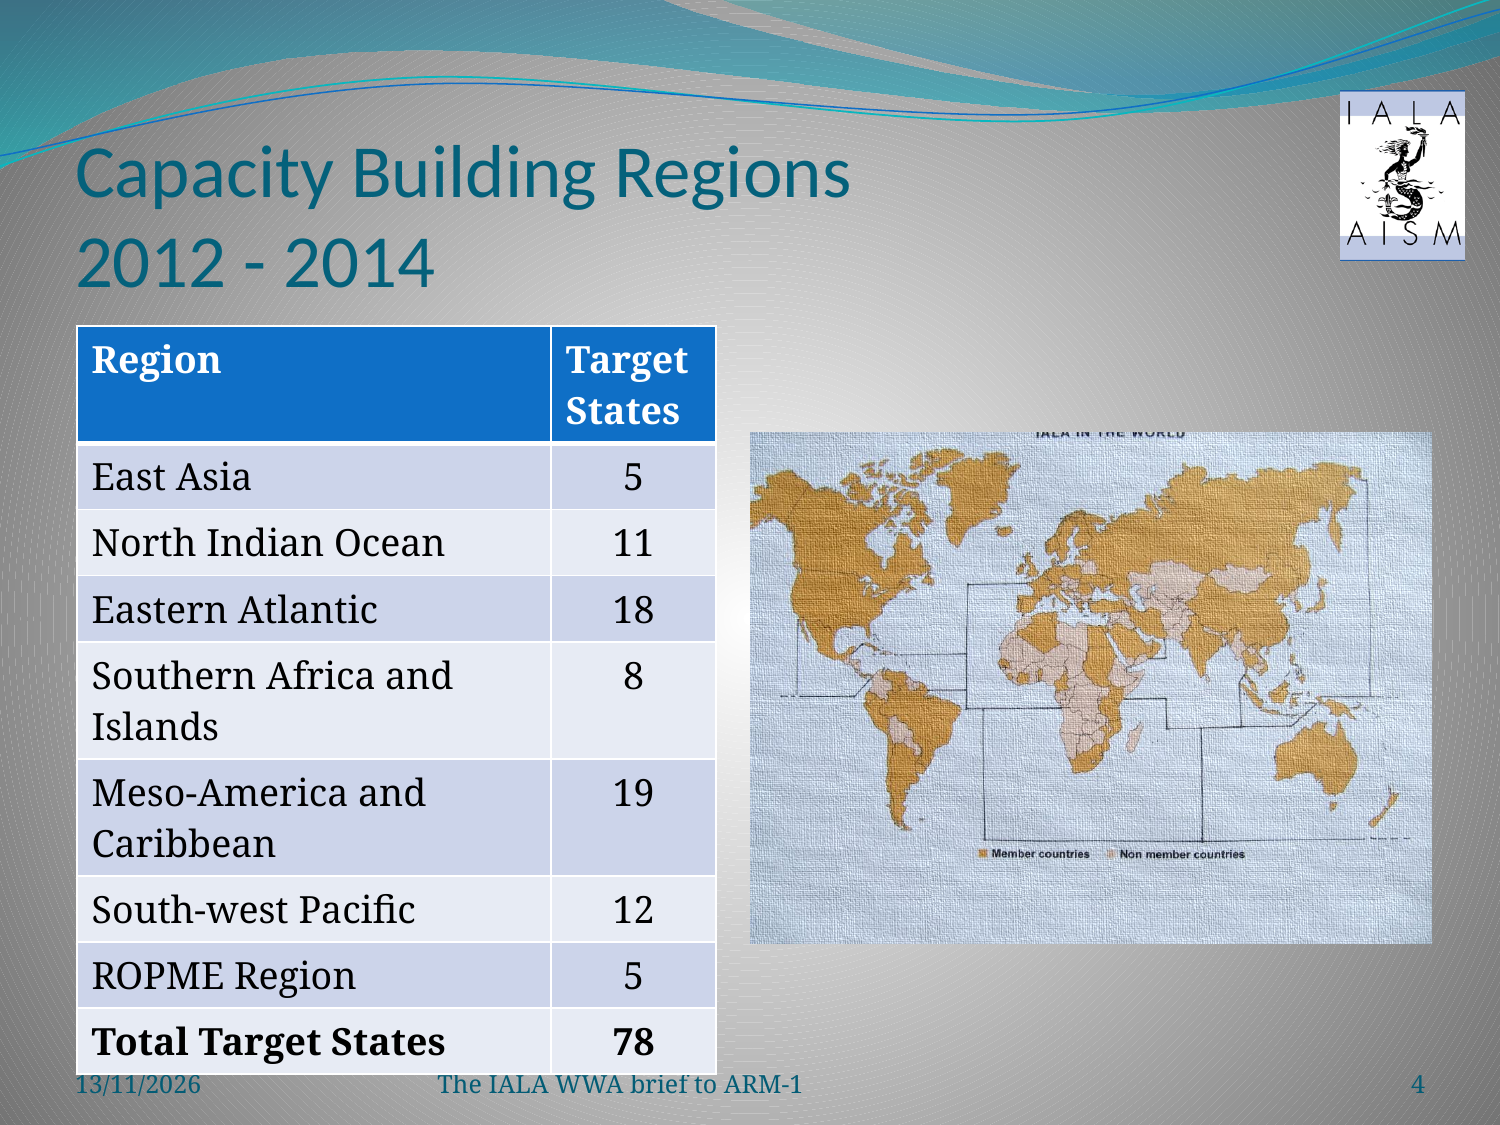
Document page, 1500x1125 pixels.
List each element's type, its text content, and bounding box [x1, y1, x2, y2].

table_cell Total Target States [78, 1009, 550, 1073]
table_cell ROPME Region [78, 943, 550, 1007]
table_cell 5 [552, 943, 715, 1007]
table_cell East Asia [78, 446, 550, 509]
table_cell 12 [552, 877, 715, 941]
table_cell 8 [552, 643, 715, 758]
table_cell 78 [552, 1009, 715, 1042]
table_cell 5 [552, 446, 715, 509]
footer The IALA WWA brief to ARM-1 [437, 1042, 988, 1103]
table_cell Meso-America and Caribbean [78, 760, 550, 875]
table_cell 11 [552, 510, 715, 575]
table_header Region [78, 327, 550, 441]
table_cell 18 [552, 576, 715, 641]
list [749, 432, 1432, 944]
table_cell 19 [552, 760, 715, 875]
table_cell Eastern Atlantic [78, 576, 550, 641]
table_cell North Indian Ocean [78, 510, 550, 575]
slide_number 4 [1299, 1042, 1425, 1103]
table_header Target States [552, 327, 715, 441]
picture [1340, 90, 1465, 261]
table_cell South-west Pacific [78, 877, 550, 941]
table_cell Southern Africa and Islands [78, 643, 550, 758]
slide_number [75, 1042, 425, 1103]
title Capacity Building Regions 2012 - 2014 [75, 115, 1425, 303]
